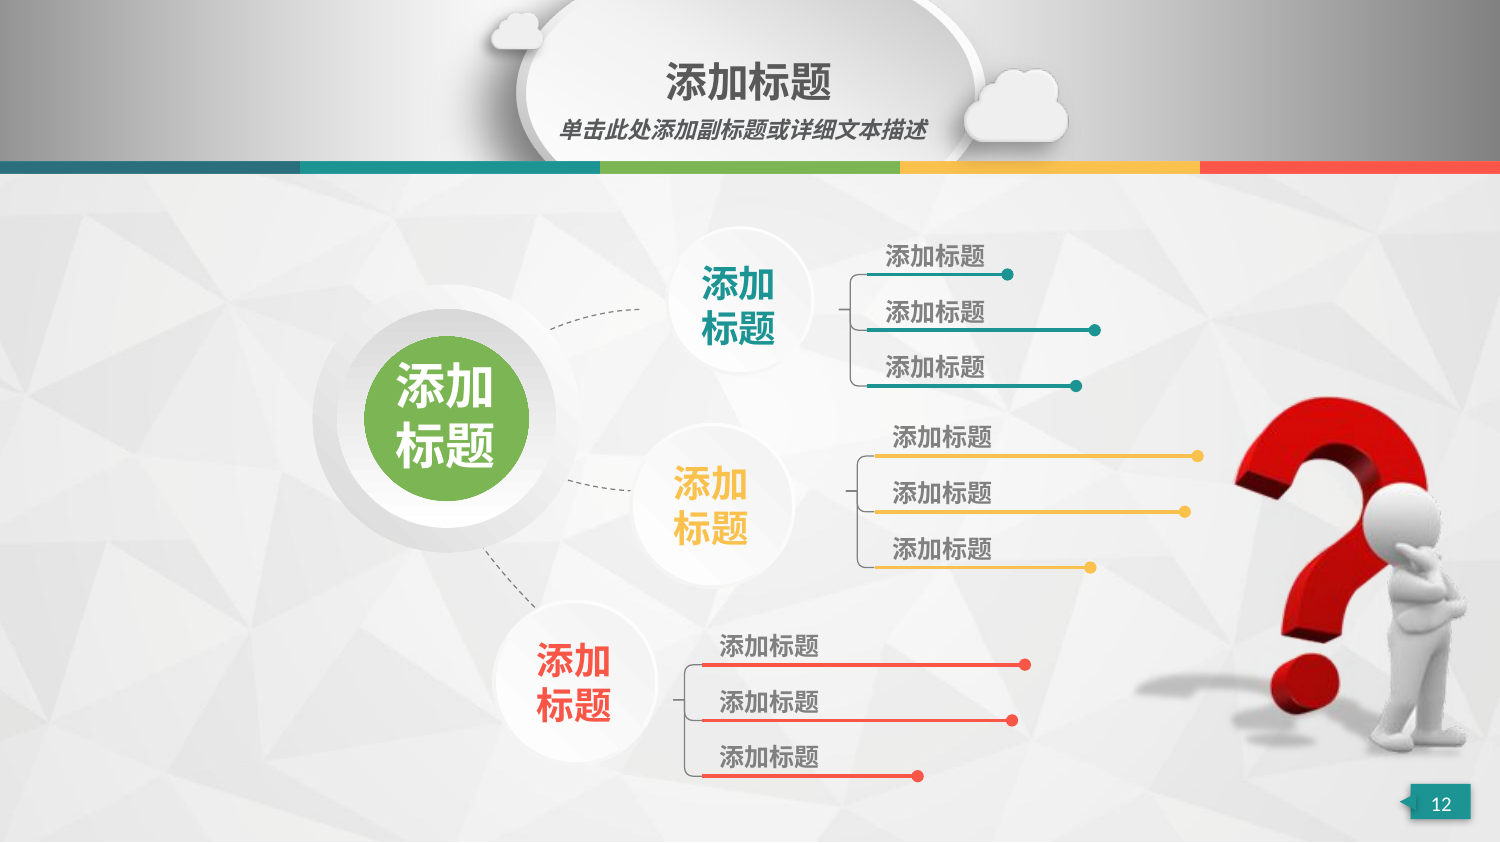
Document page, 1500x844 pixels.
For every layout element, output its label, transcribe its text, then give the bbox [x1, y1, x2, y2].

text_box 添加标题 [880, 293, 1060, 329]
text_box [312, 284, 581, 553]
text_box 添加标题 [715, 683, 967, 719]
text_box [872, 324, 1101, 337]
text_box [872, 379, 1083, 393]
text_box 添加标题 [887, 418, 1122, 455]
text_box 添加标题 [583, 55, 915, 106]
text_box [623, 422, 799, 589]
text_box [486, 599, 662, 766]
text_box 添加标题 [887, 474, 1122, 511]
text_box 添加标题 [880, 237, 992, 274]
text_box 添加标题 [715, 739, 878, 775]
text_box [706, 769, 924, 783]
text_box 单击此处添加副标题或详细文本描述 [543, 108, 942, 151]
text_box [672, 699, 702, 777]
text_box 添加标题 [715, 627, 976, 664]
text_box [838, 309, 868, 387]
text_box [701, 658, 1032, 671]
text_box 添加标题 [880, 348, 1040, 385]
picture [0, 0, 1500, 842]
text_box [707, 714, 1019, 727]
text_box [867, 268, 1014, 281]
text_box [660, 226, 817, 376]
text_box 添加标题 [887, 530, 1051, 567]
text_box [880, 561, 1097, 574]
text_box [845, 490, 875, 568]
